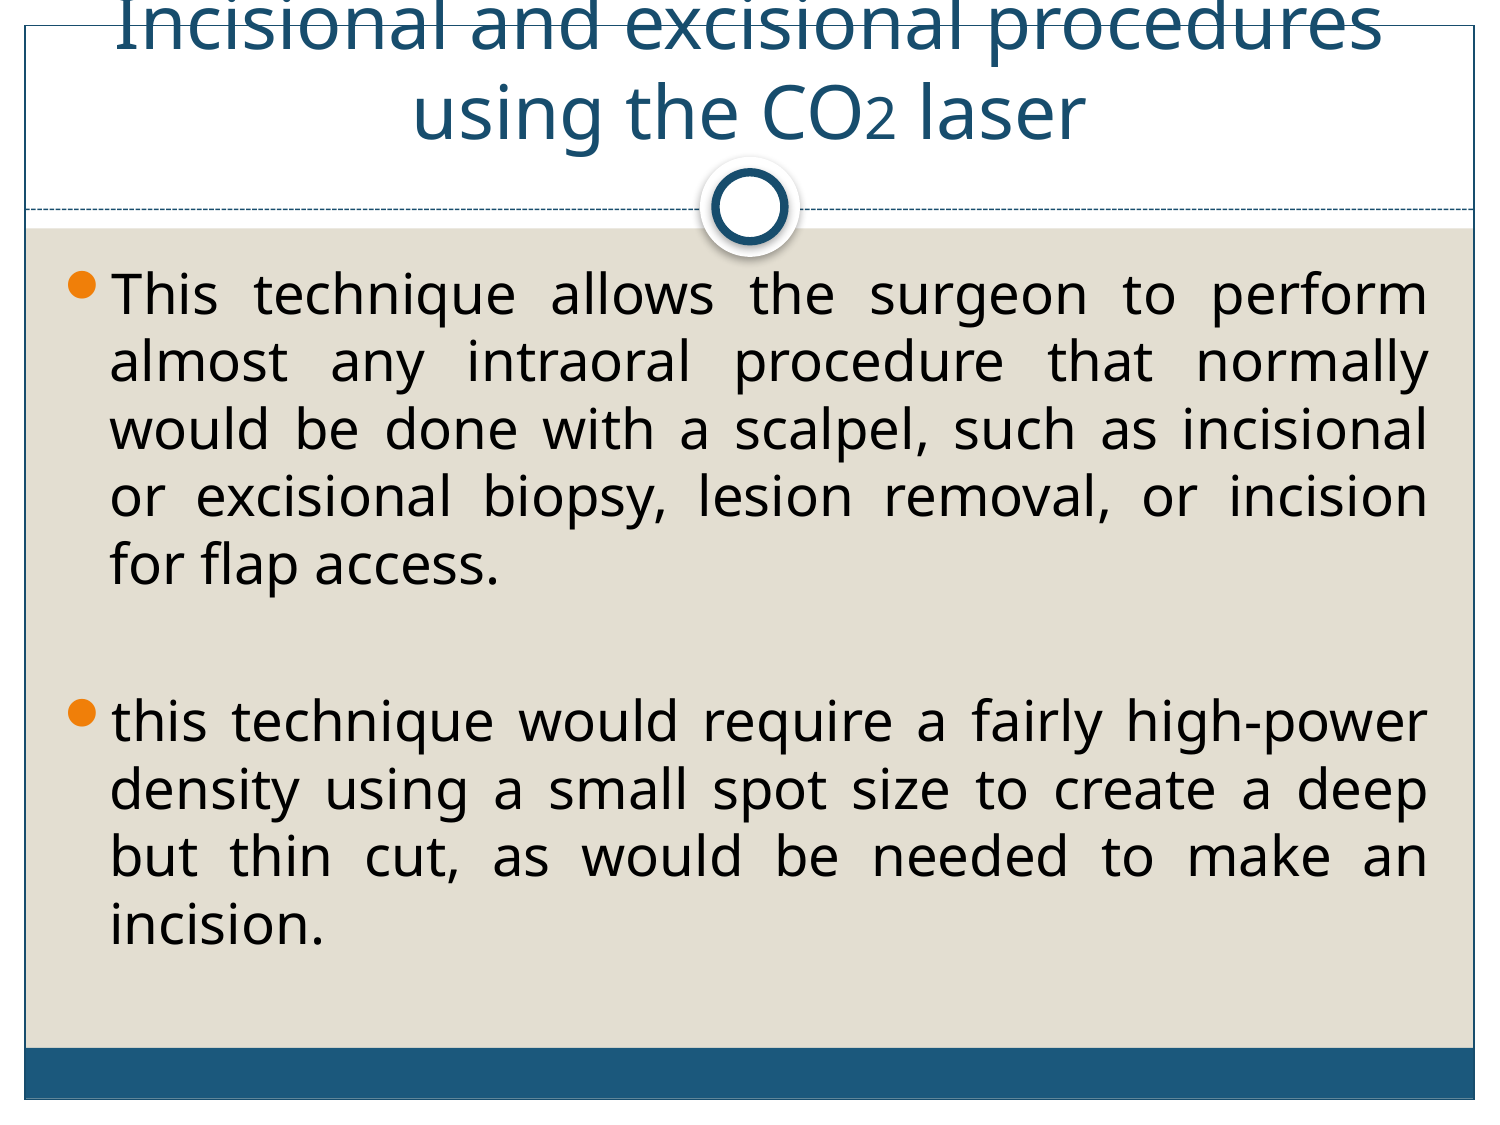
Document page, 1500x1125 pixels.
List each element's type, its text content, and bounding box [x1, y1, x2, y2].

list This technique allows the surgeon to perform almost any intraoral procedure that normally would be done with a scalpel, such as incisional or excisional biopsy, lesion removal, or incision for flap access. this technique would require a fairly high-power density using a small spot size to create a deep but thin cut, as would be needed to make an incision. [49, 250, 1445, 1001]
title Incisional and excisional procedures using the CO2 laser [50, 37, 1450, 162]
